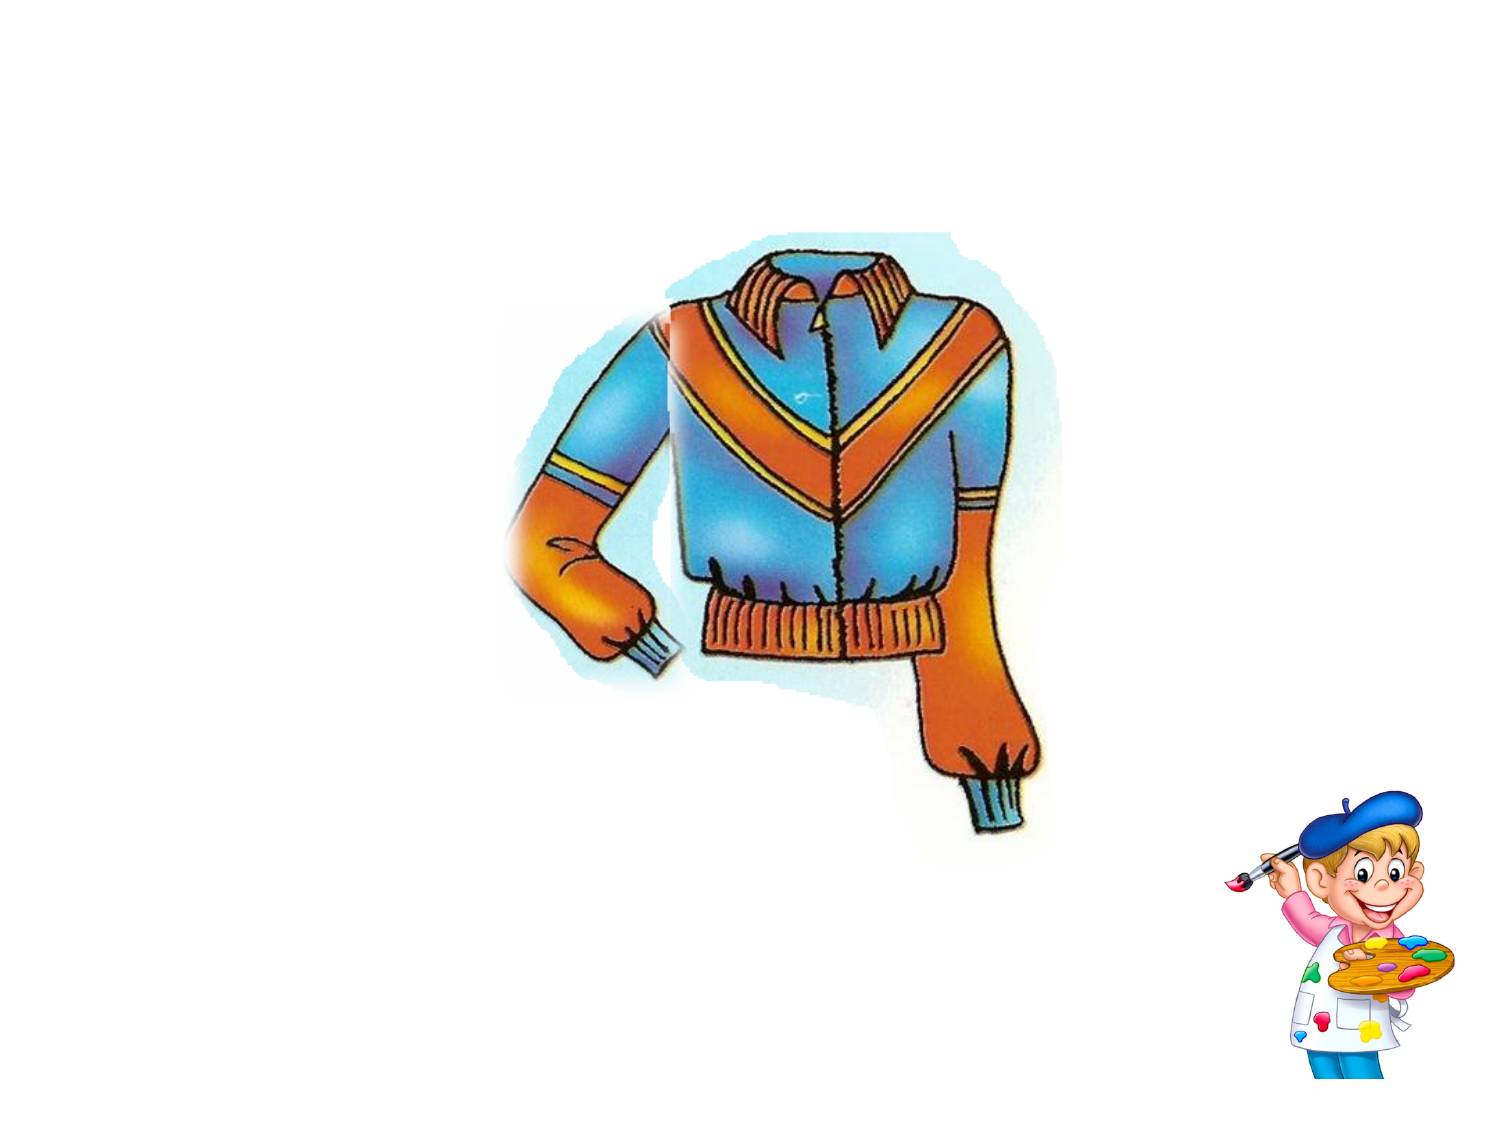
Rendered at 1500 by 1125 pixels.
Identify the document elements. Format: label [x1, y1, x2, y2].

picture [1222, 786, 1459, 1079]
picture [500, 231, 1065, 867]
